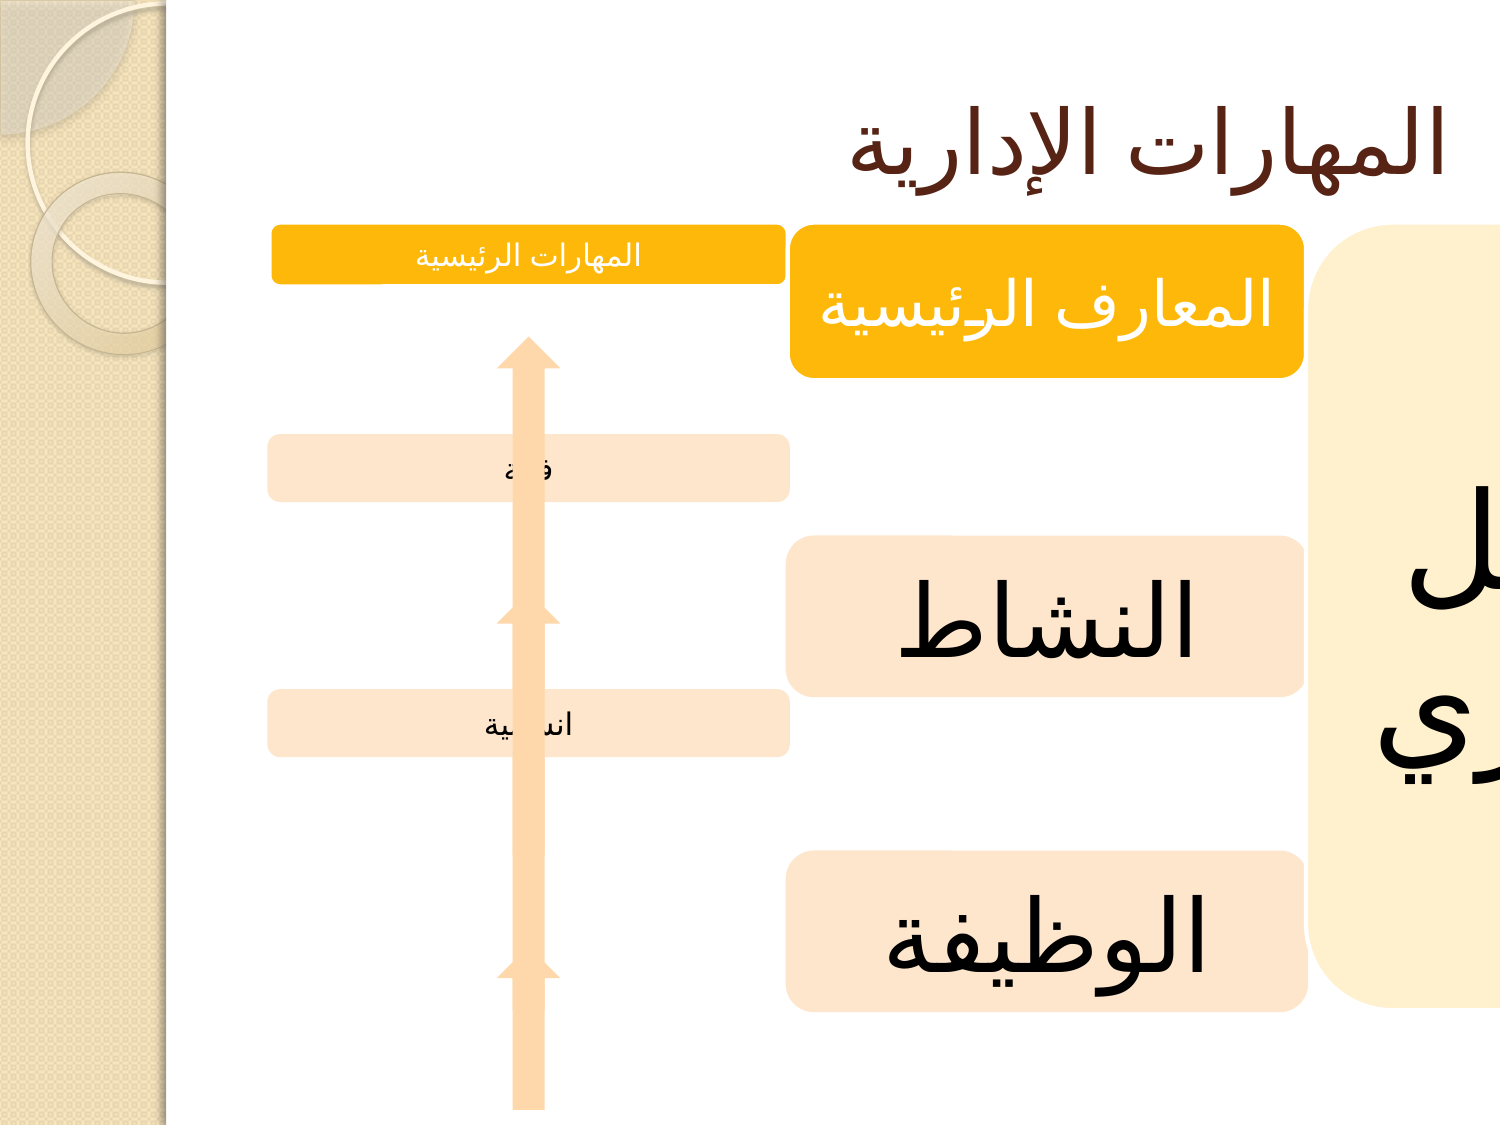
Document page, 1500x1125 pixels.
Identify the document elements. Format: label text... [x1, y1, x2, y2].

title المهارات الإدارية [235, 45, 1466, 233]
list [269, 222, 1500, 1011]
